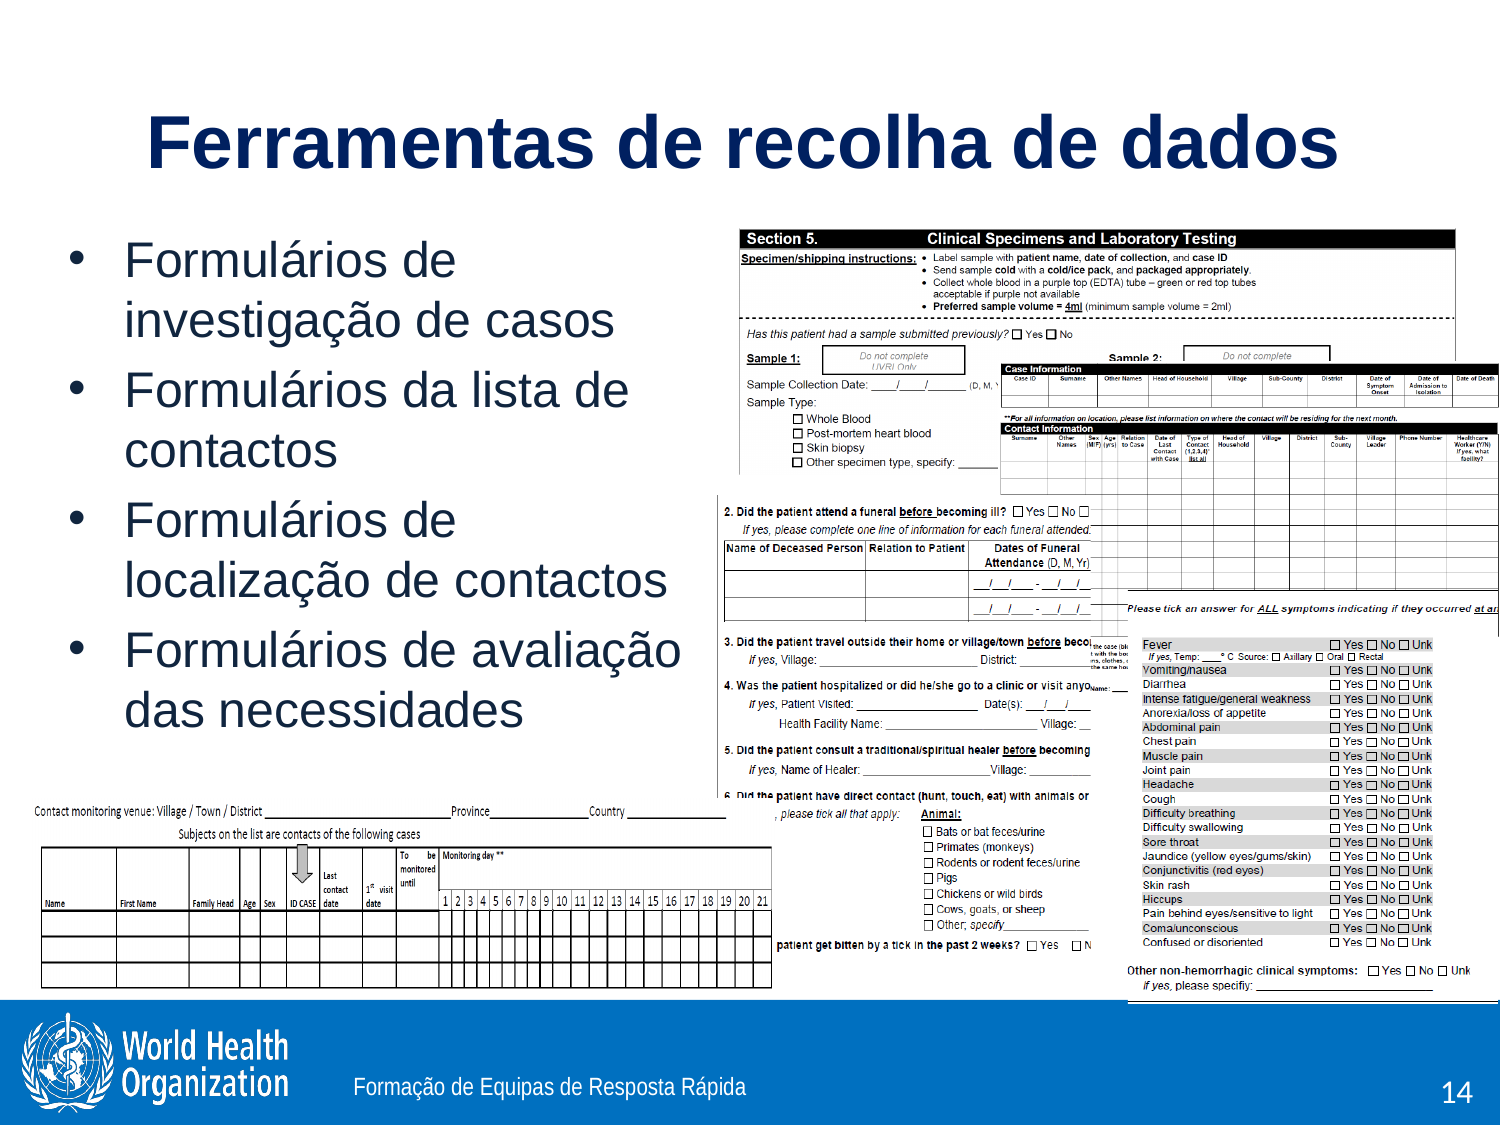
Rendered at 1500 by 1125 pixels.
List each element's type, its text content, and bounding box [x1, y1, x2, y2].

title Ferramentas de recolha de dados [17, 45, 1471, 233]
picture [29, 228, 1500, 1004]
picture [21, 1012, 288, 1113]
list Formulários de investigação de casos Formulários da lista de contactos Formulários de localização de contactos Formulários de avaliação das necessidades [53, 219, 716, 797]
